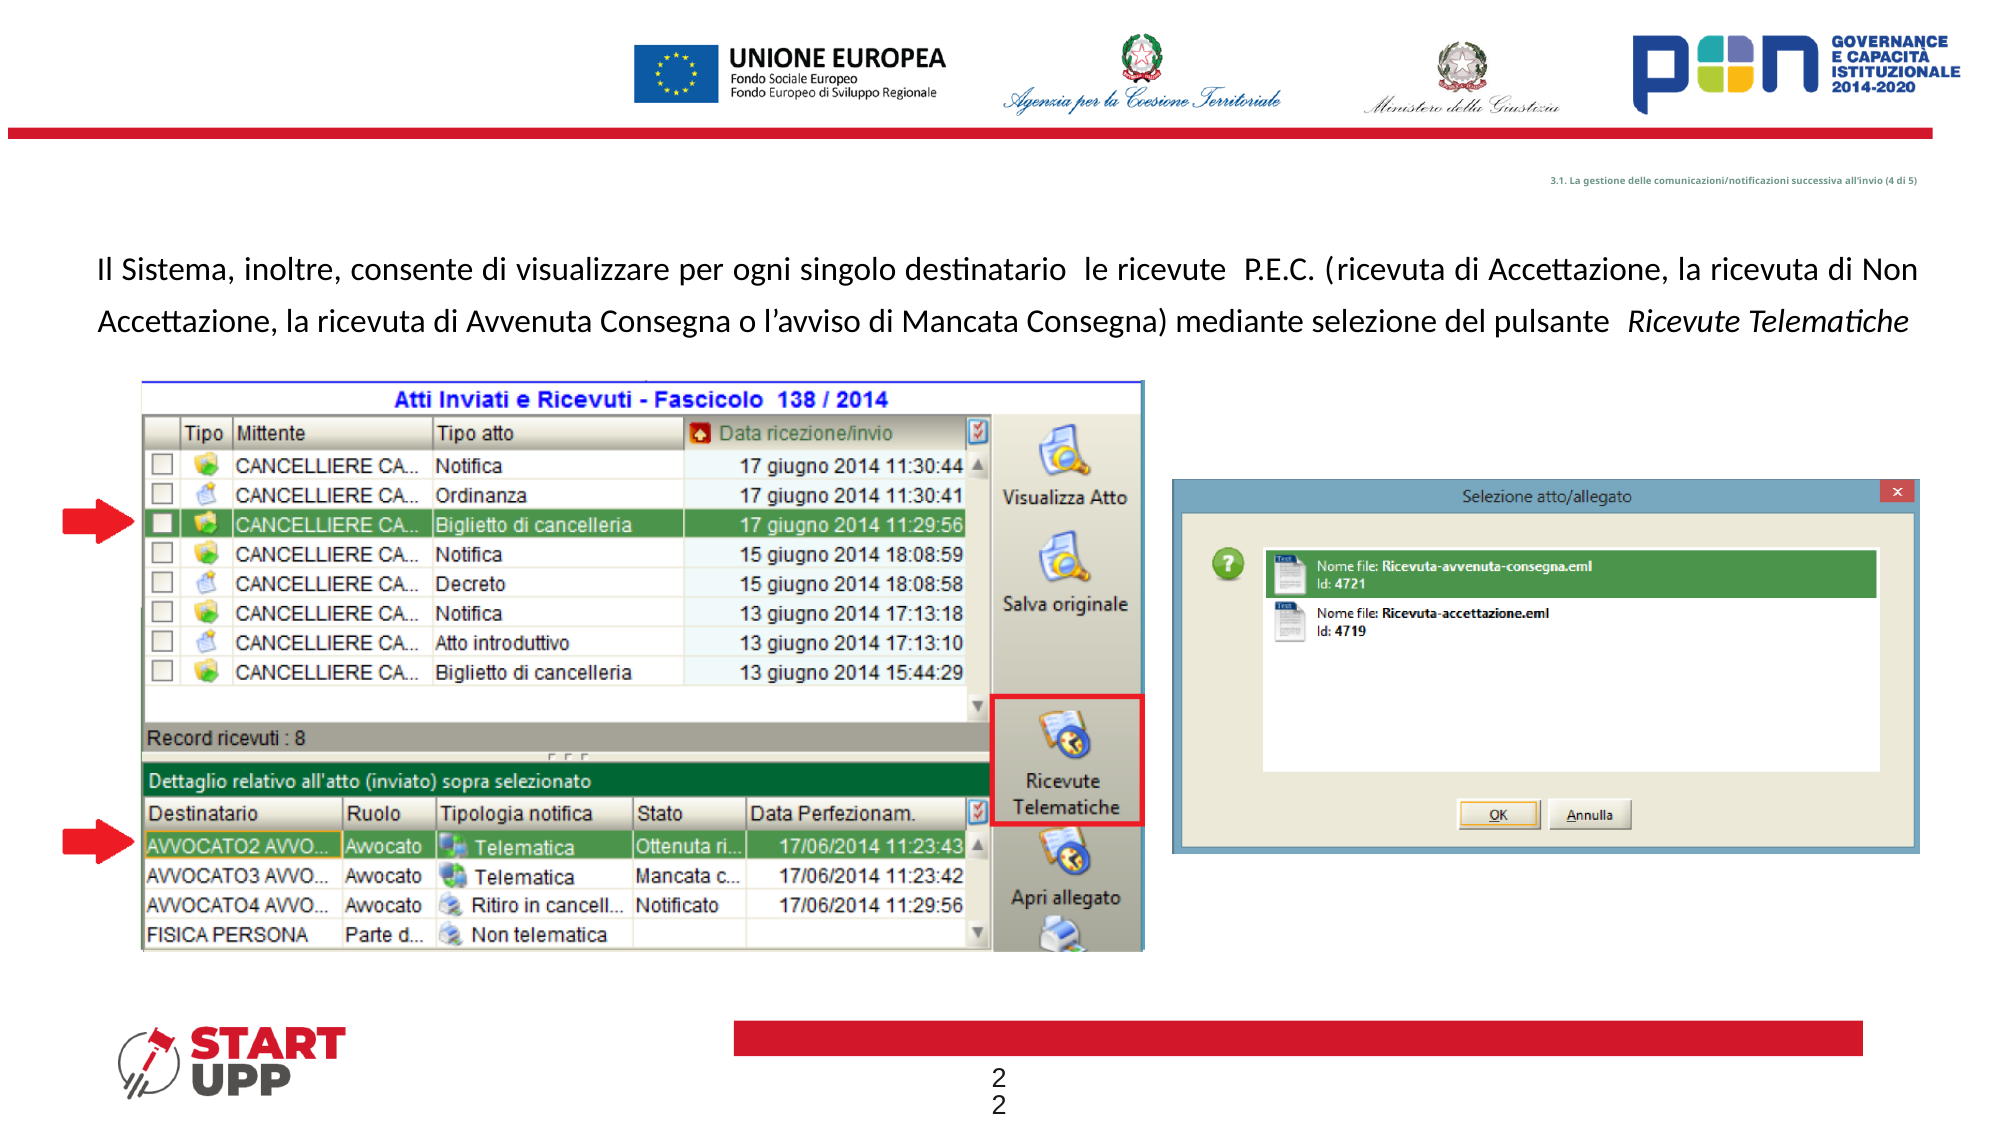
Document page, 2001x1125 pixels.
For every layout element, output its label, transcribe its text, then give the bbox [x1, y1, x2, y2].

title 3.1. La gestione delle comunicazioni/notificazioni successiva all’invio (4 di 5) [40, 154, 1939, 248]
picture [53, 379, 1146, 954]
text_box Il Sistema, inoltre, consente di visualizzare per ogni singolo destinatario le ricevute P.E.C. (ricevuta di Accettazione, la ricevuta di Non Accettazione, la ricevuta di Avvenuta Consegna o l’avviso di Mancata Consegna) mediante selezione del pulsante Ricevute Telematiche [82, 230, 1920, 340]
text_box [53, 299, 736, 379]
picture [1171, 478, 1920, 855]
picture [612, 24, 1972, 119]
picture [114, 1019, 351, 1103]
slide_number 22 [971, 1039, 1028, 1114]
